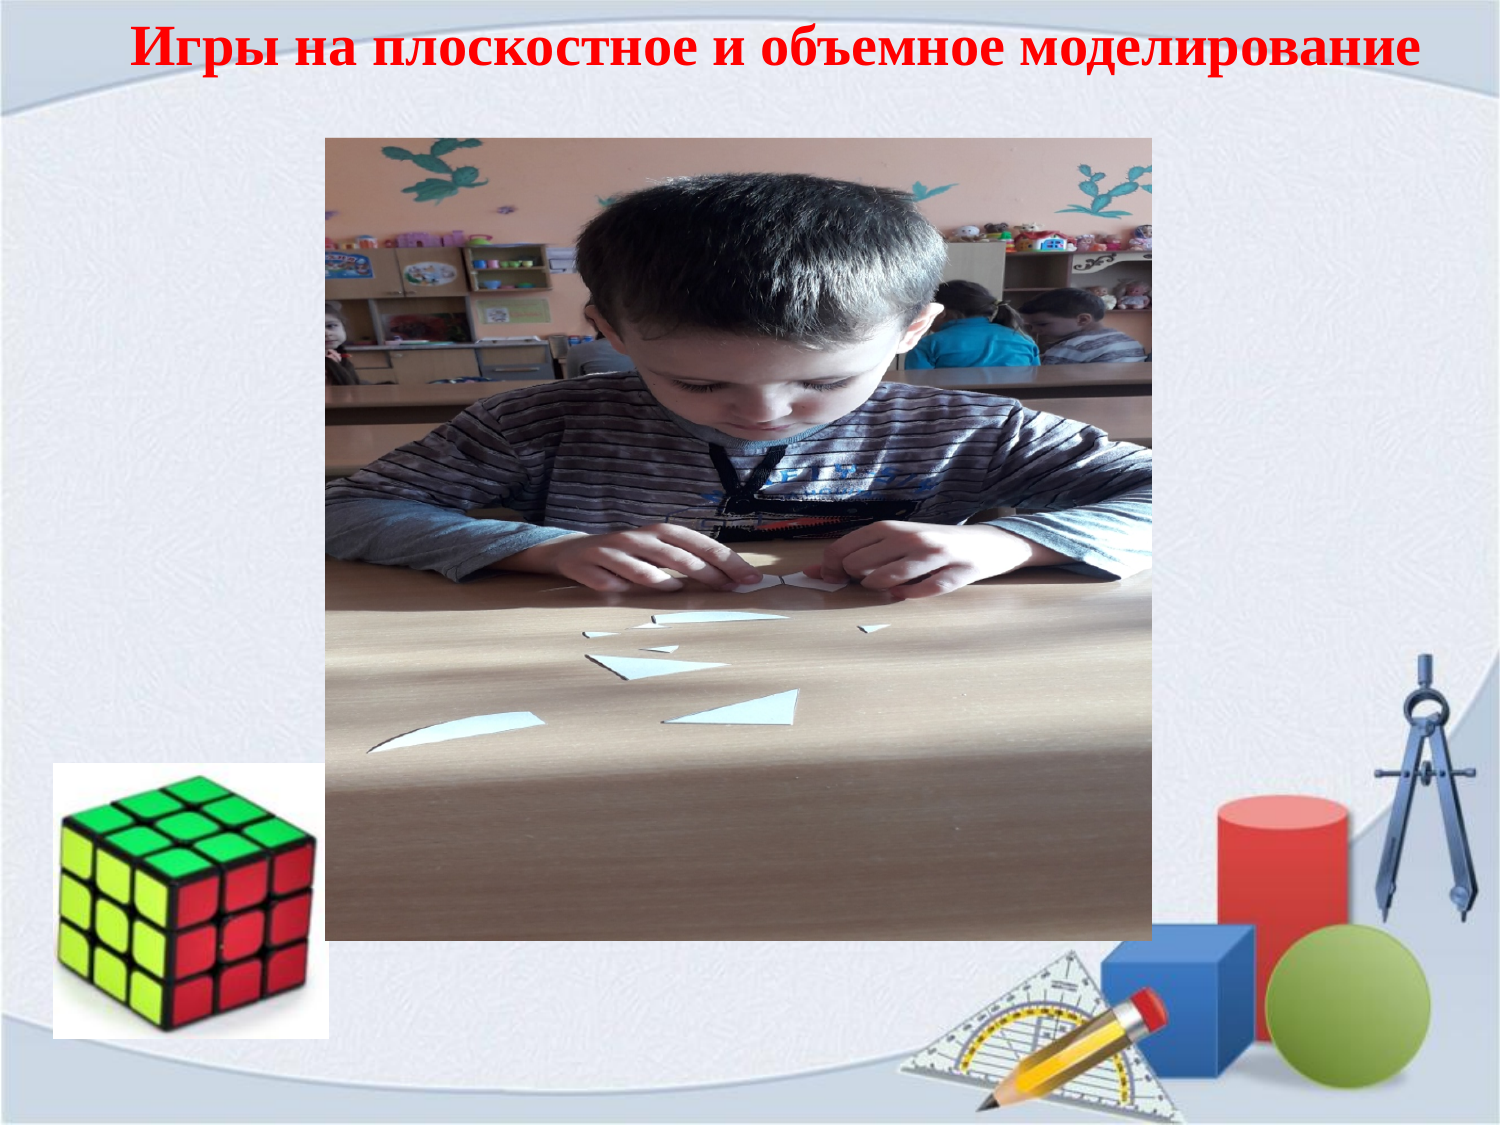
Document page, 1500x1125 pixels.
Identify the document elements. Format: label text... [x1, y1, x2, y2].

text_box Игры на плоскостное и объемное моделирование [115, 0, 1437, 85]
picture [0, 0, 1500, 1125]
